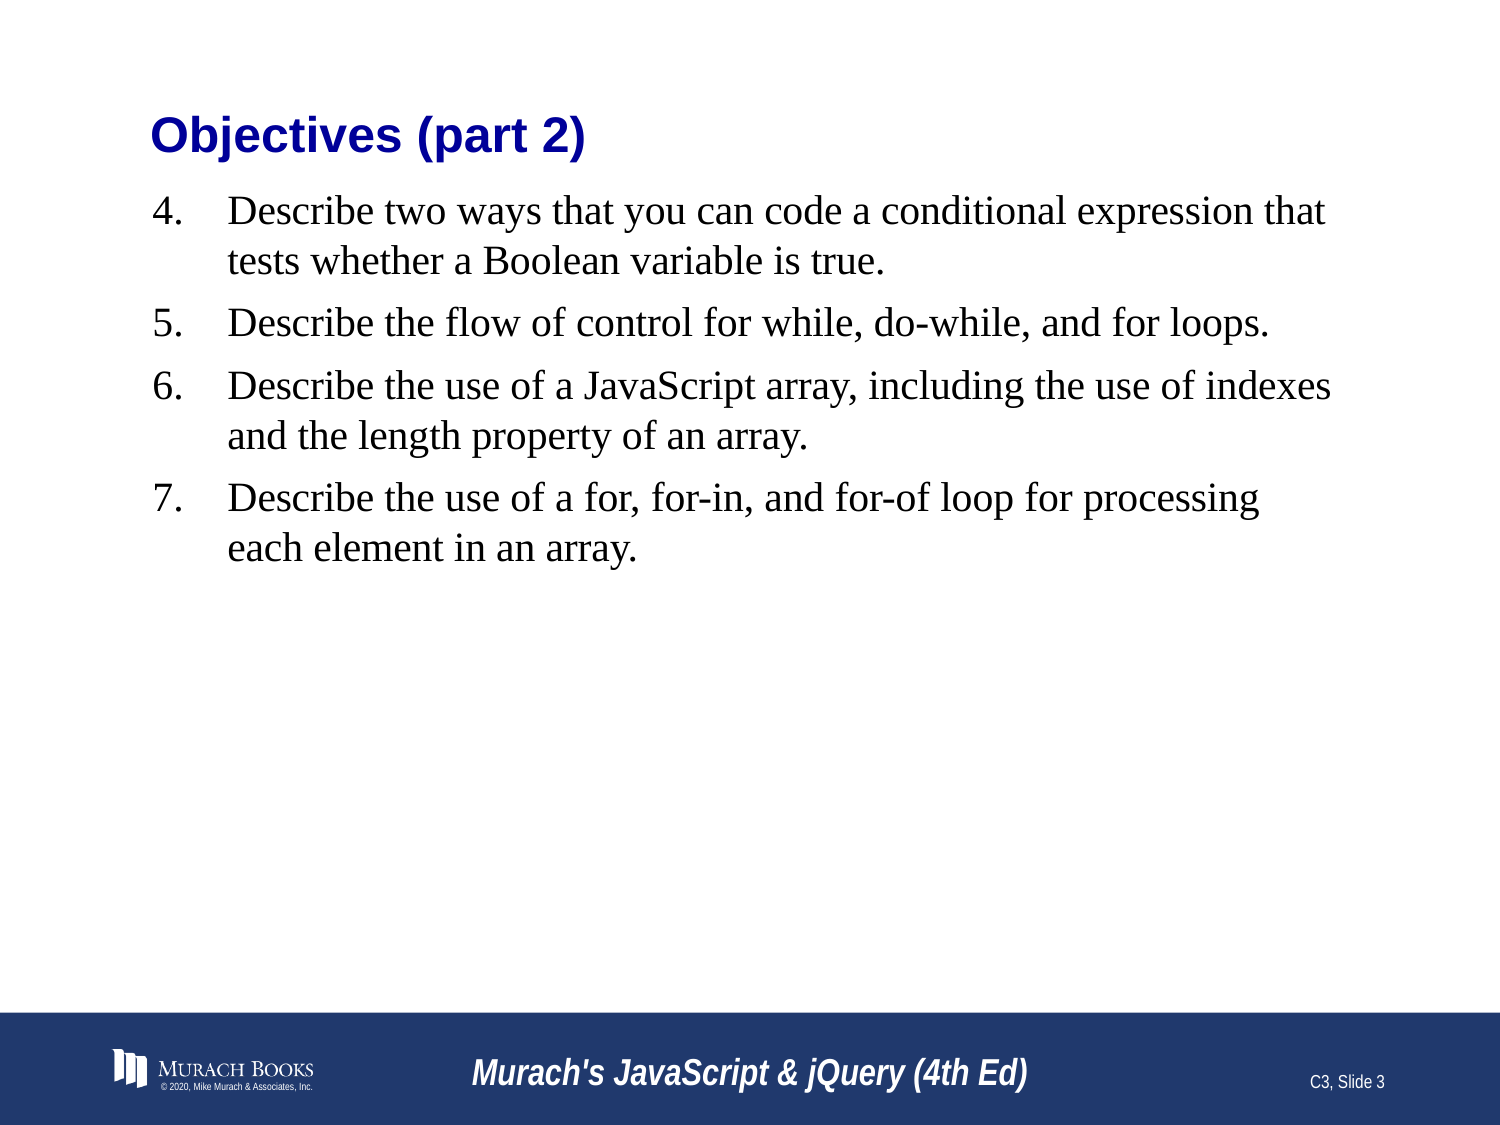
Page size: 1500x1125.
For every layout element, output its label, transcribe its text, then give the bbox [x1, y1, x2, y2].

list Describe two ways that you can code a conditional expression that tests whether a Boolean variable is true. Describe the flow of control for while, do-while, and for loops. Describe the use of a JavaScript array, including the use of indexes and the length property of an array. Describe the use of a for, for-in, and for-of loop for processing each element in an array. [137, 174, 1350, 975]
title Objectives (part 2) [150, 102, 1350, 164]
footer © 2020, Mike Murach & Associates, Inc. [12, 1025, 463, 1100]
slide_number C3, Slide 3 [1087, 1025, 1400, 1100]
slide_number Murach's JavaScript & jQuery (4th Ed) [463, 1025, 1050, 1100]
